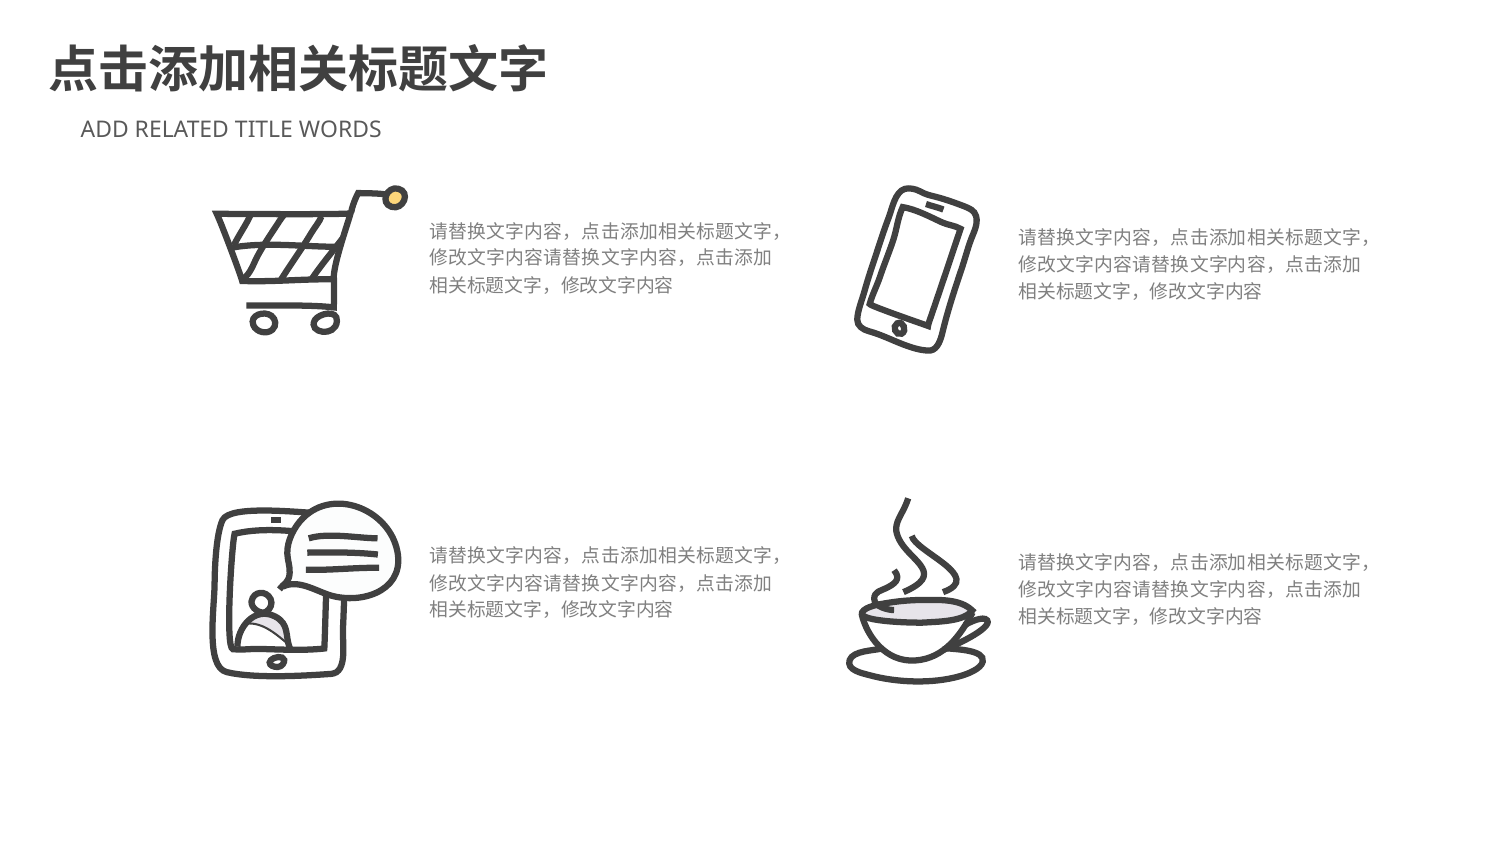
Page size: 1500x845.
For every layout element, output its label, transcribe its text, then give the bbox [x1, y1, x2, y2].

text_box ADD RELATED TITLE WORDS [64, 106, 491, 150]
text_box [849, 498, 988, 682]
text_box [856, 188, 977, 351]
text_box 请替换文字内容，点击添加相关标题文字，修改文字内容请替换文字内容，点击添加相关标题文字，修改文字内容 [1013, 216, 1366, 334]
text_box 请替换文字内容，点击添加相关标题文字，修改文字内容请替换文字内容，点击添加相关标题文字，修改文字内容 [1013, 541, 1366, 659]
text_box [212, 503, 399, 677]
text_box 请替换文字内容，点击添加相关标题文字，修改文字内容请替换文字内容，点击添加相关标题文字，修改文字内容 [424, 535, 777, 653]
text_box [216, 188, 406, 333]
text_box 请替换文字内容，点击添加相关标题文字，修改文字内容请替换文字内容，点击添加相关标题文字，修改文字内容 [424, 210, 777, 328]
text_box 点击添加相关标题文字 [32, 29, 567, 106]
